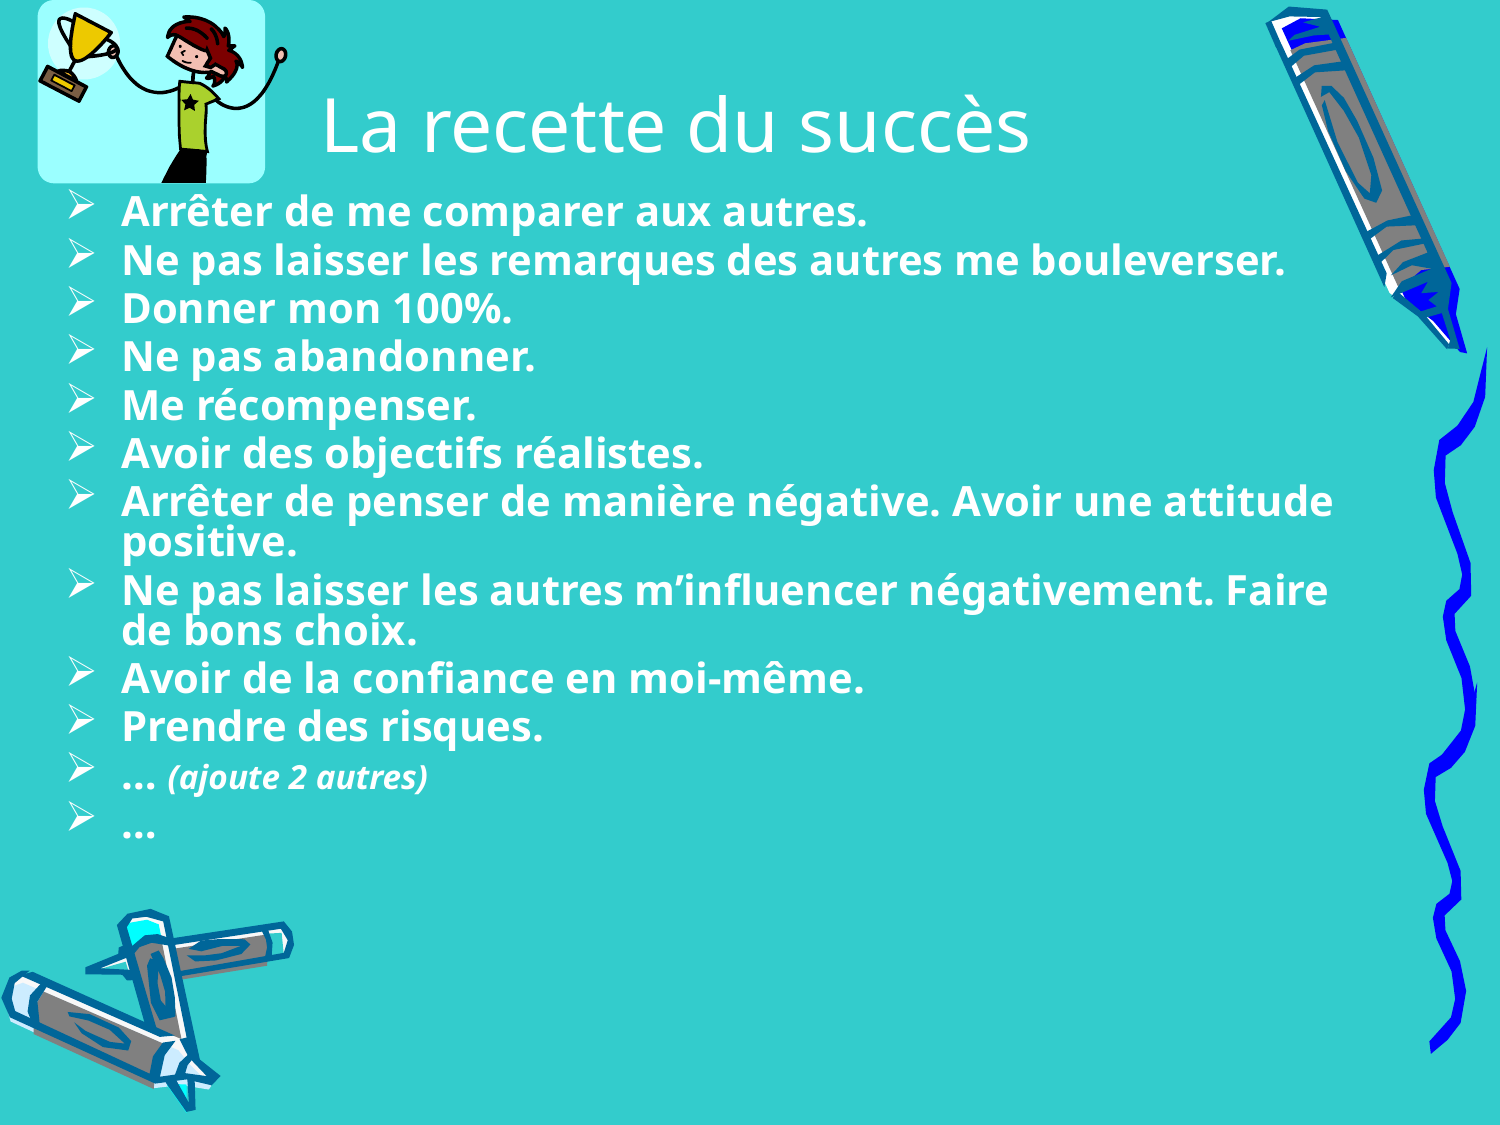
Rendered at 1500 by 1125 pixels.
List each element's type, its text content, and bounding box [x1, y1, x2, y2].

picture [37, 0, 288, 184]
title La recette du succès [291, 24, 1240, 176]
list Arrêter de me comparer aux autres. Ne pas laisser les remarques des autres me bouleverser. Donner mon 100%. Ne pas abandonner. Me récompenser. Avoir des objectifs réalistes. Arrêter de penser de manière négative. Avoir une attitude positive. Ne pas laisser les autres m’influencer négativement. Faire de bons choix. Avoir de la confiance en moi-même. Prendre des risques. … (ajoute 2 autres) … [49, 187, 1376, 1026]
